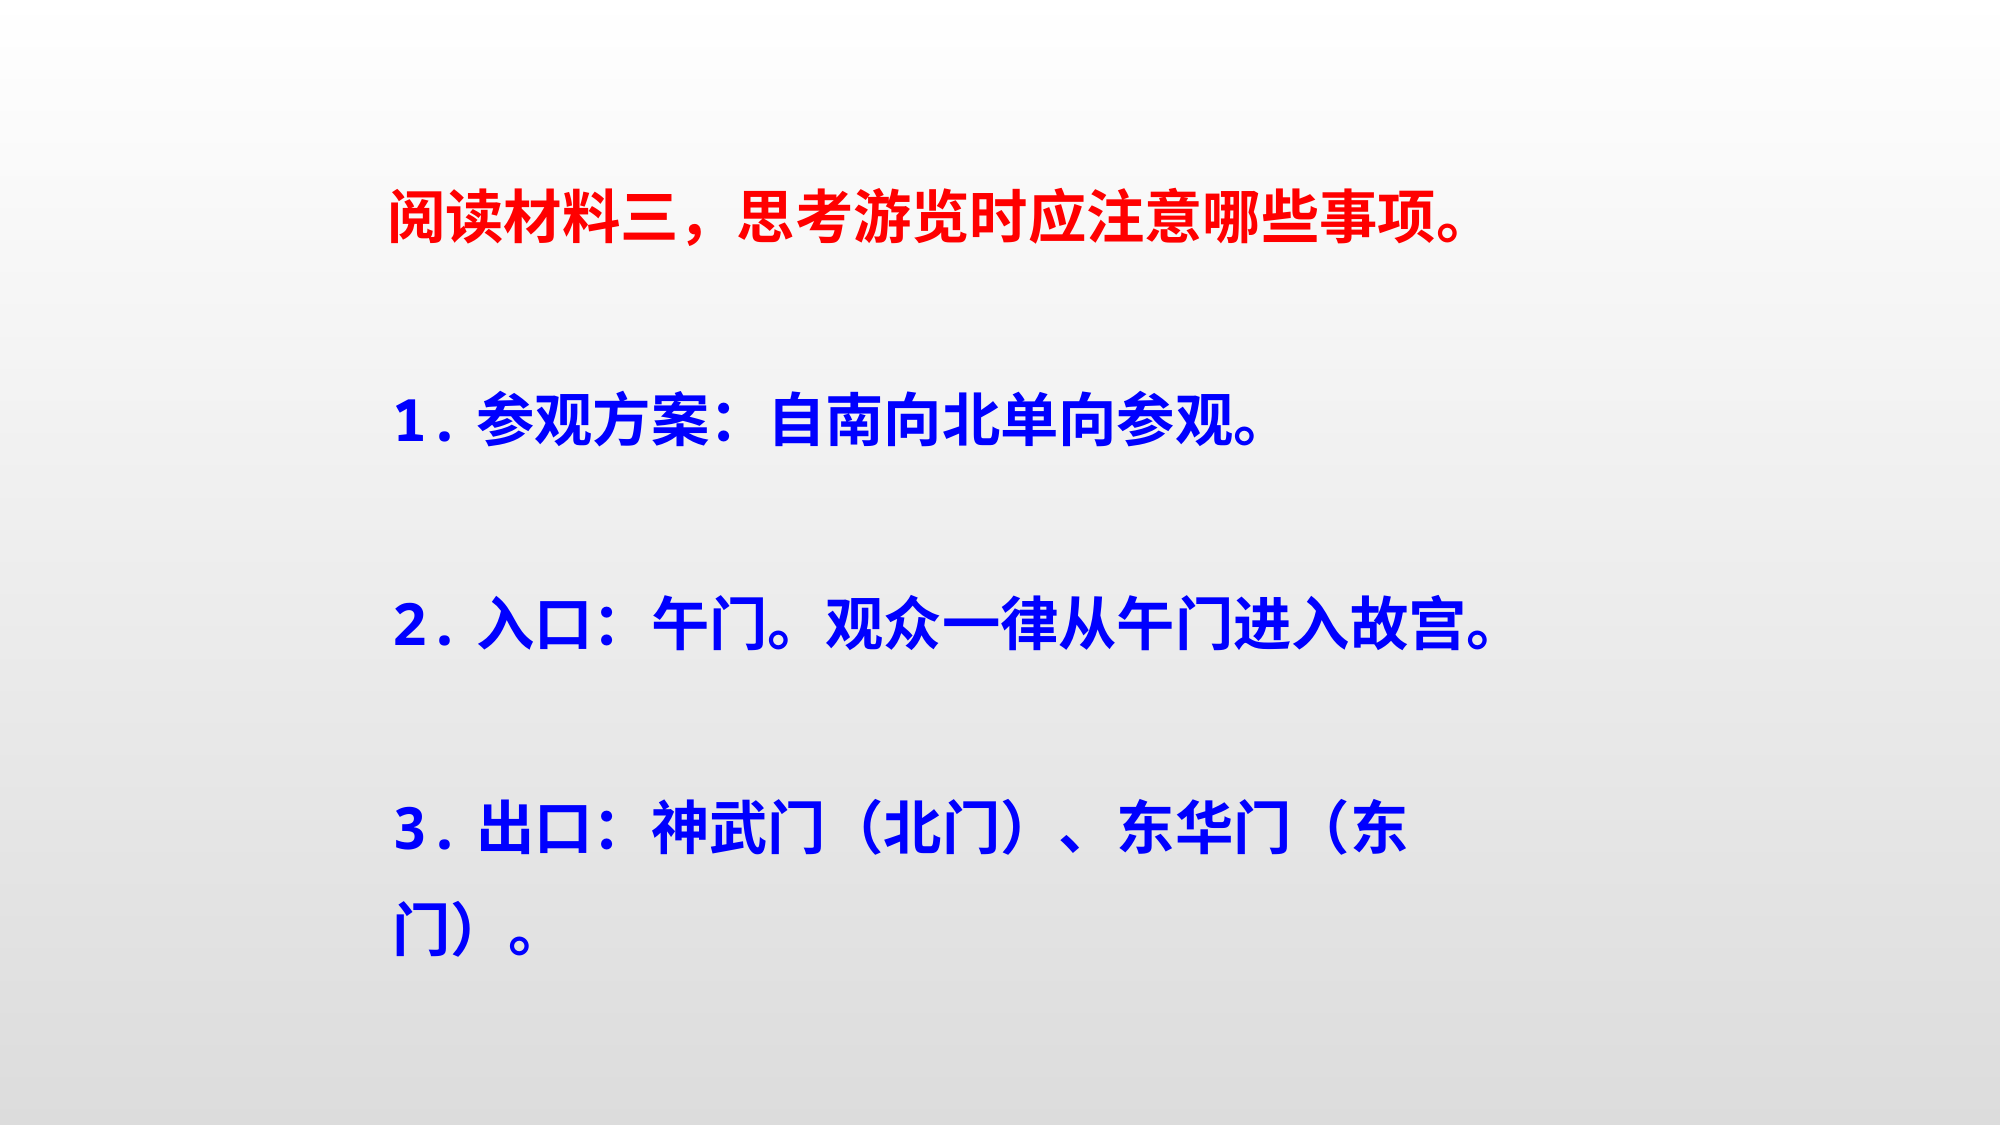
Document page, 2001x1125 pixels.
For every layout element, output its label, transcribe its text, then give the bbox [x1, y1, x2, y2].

text_box 1.参观方案：自南向北单向参观。 2.入口：午门。观众一律从午门进入故宫。 3.出口：神武门（北门）、东华门（东门）。 [377, 343, 1588, 971]
text_box 阅读材料三，思考游览时应注意哪些事项。 [372, 151, 1548, 258]
